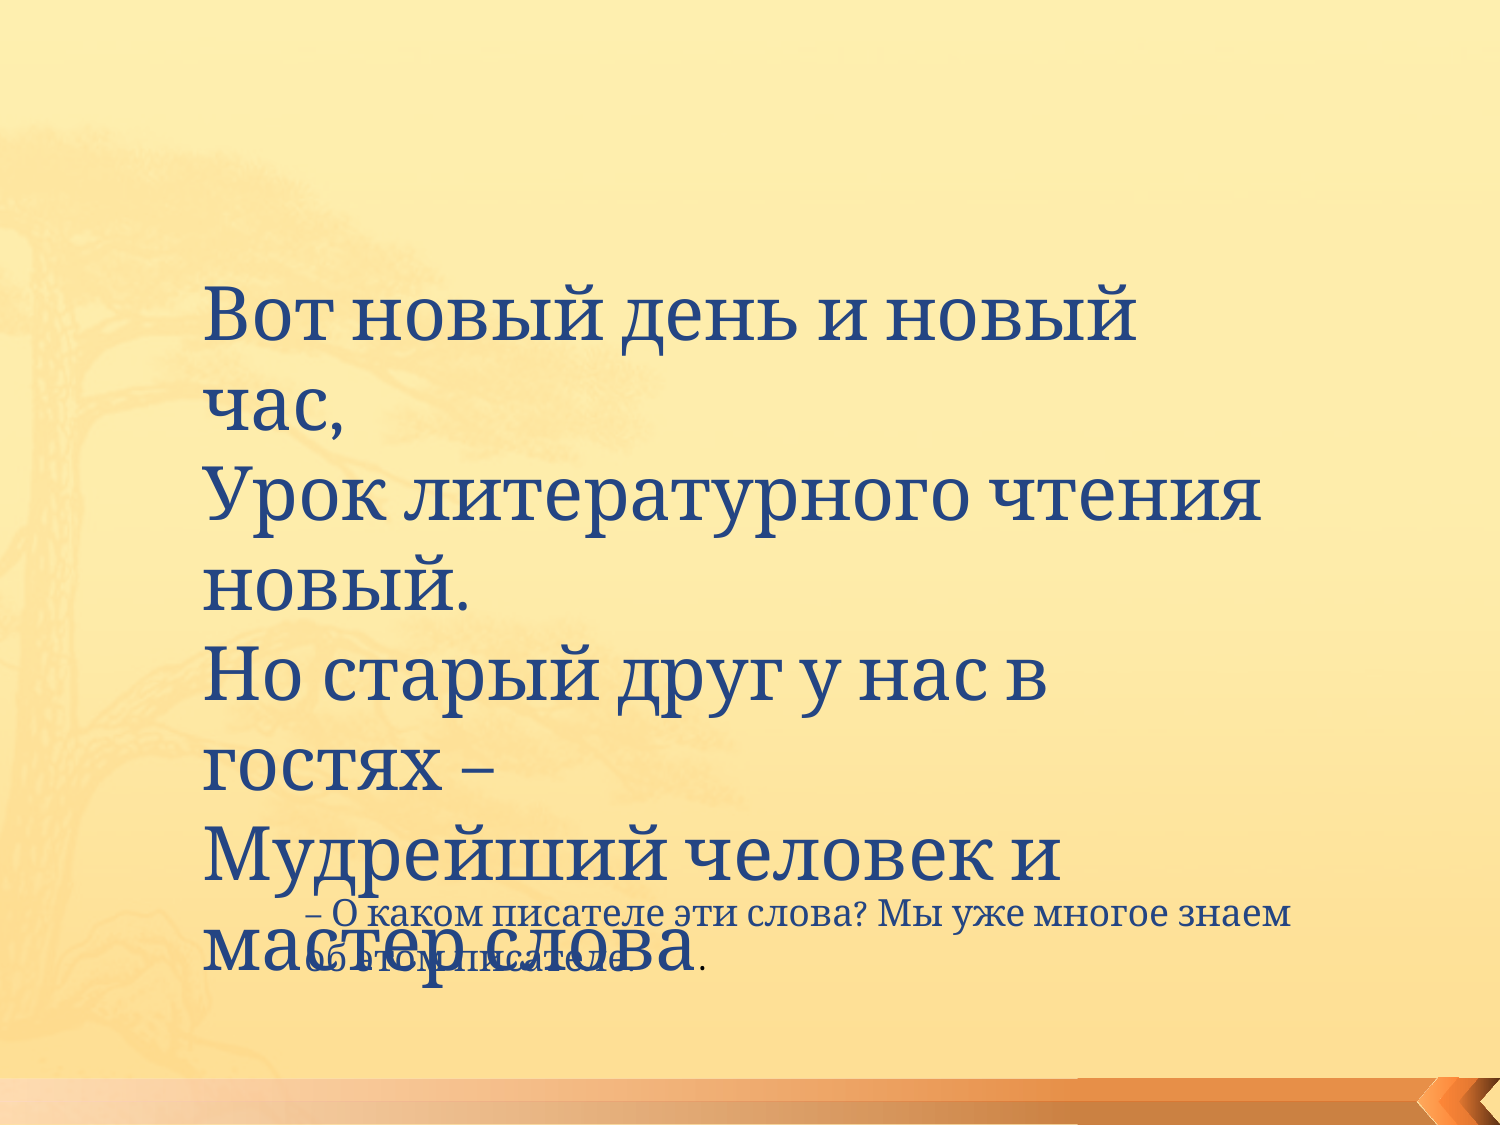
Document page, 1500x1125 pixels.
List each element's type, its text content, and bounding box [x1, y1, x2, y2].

text_box Вот новый день и новый час, Урок литературного чтения новый. Но старый друг у нас в гостях – Мудрейший человек и мастер слова. [187, 257, 1310, 993]
text_box – О каком писателе эти слова? Мы уже многое знаем об этом писателе. [289, 881, 1323, 987]
